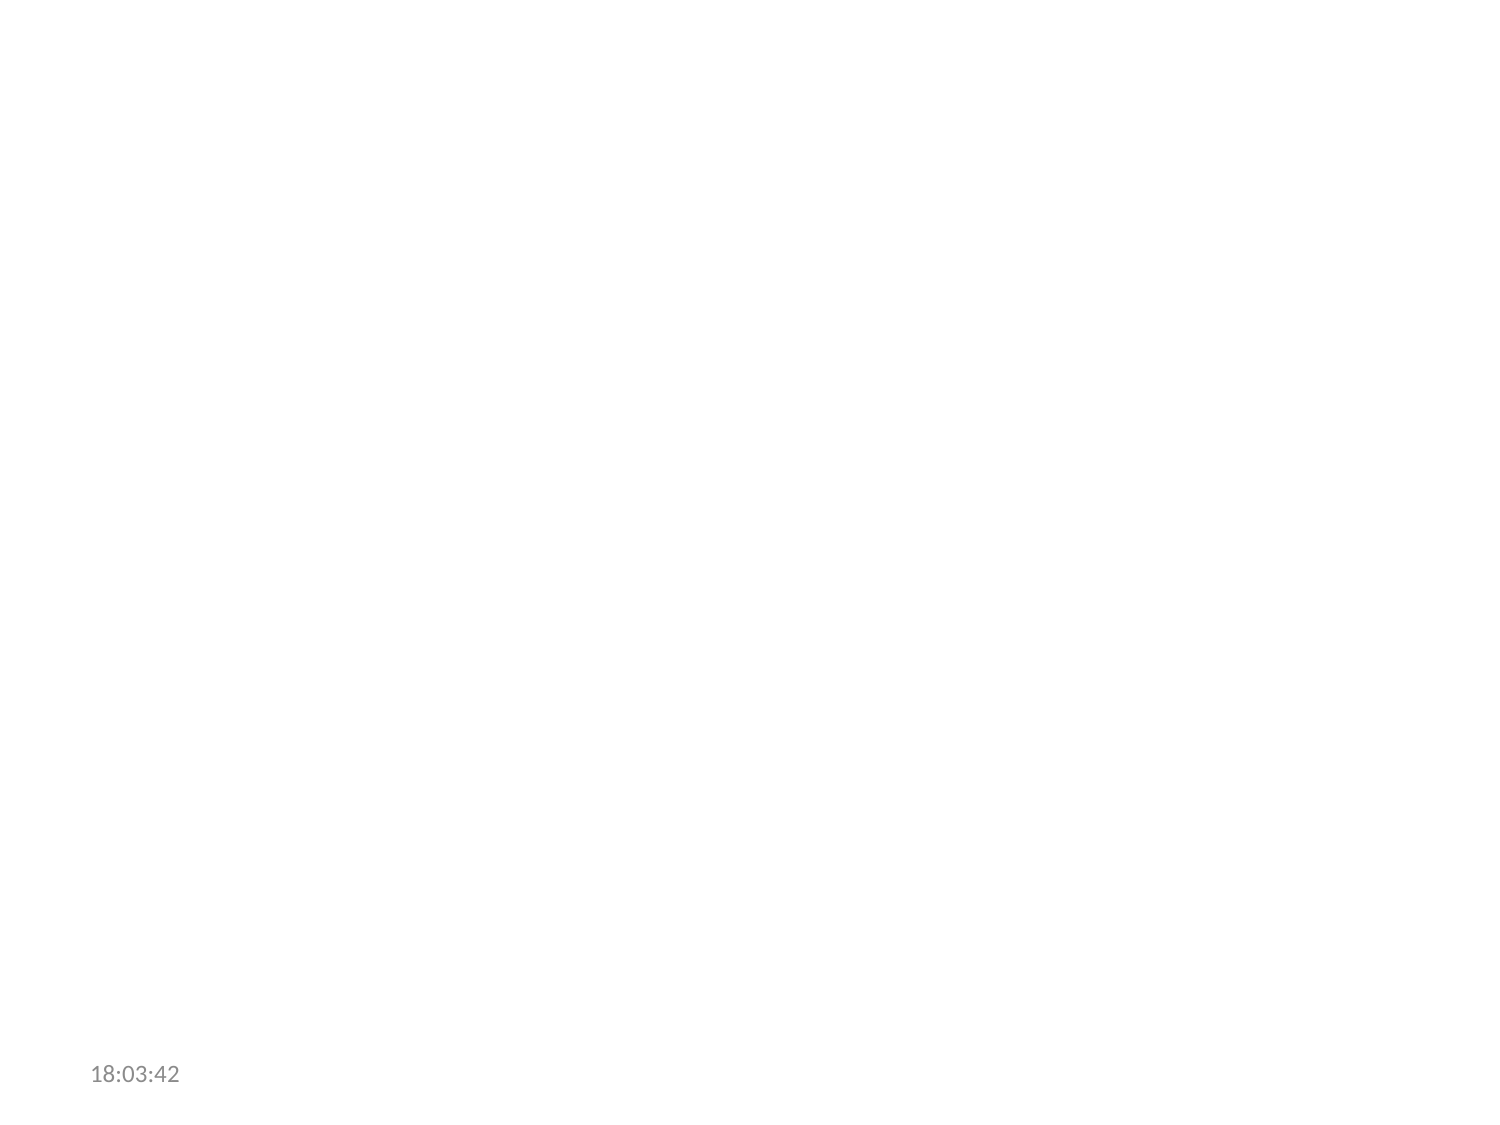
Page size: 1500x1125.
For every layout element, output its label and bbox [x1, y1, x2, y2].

slide_number [75, 1042, 425, 1103]
